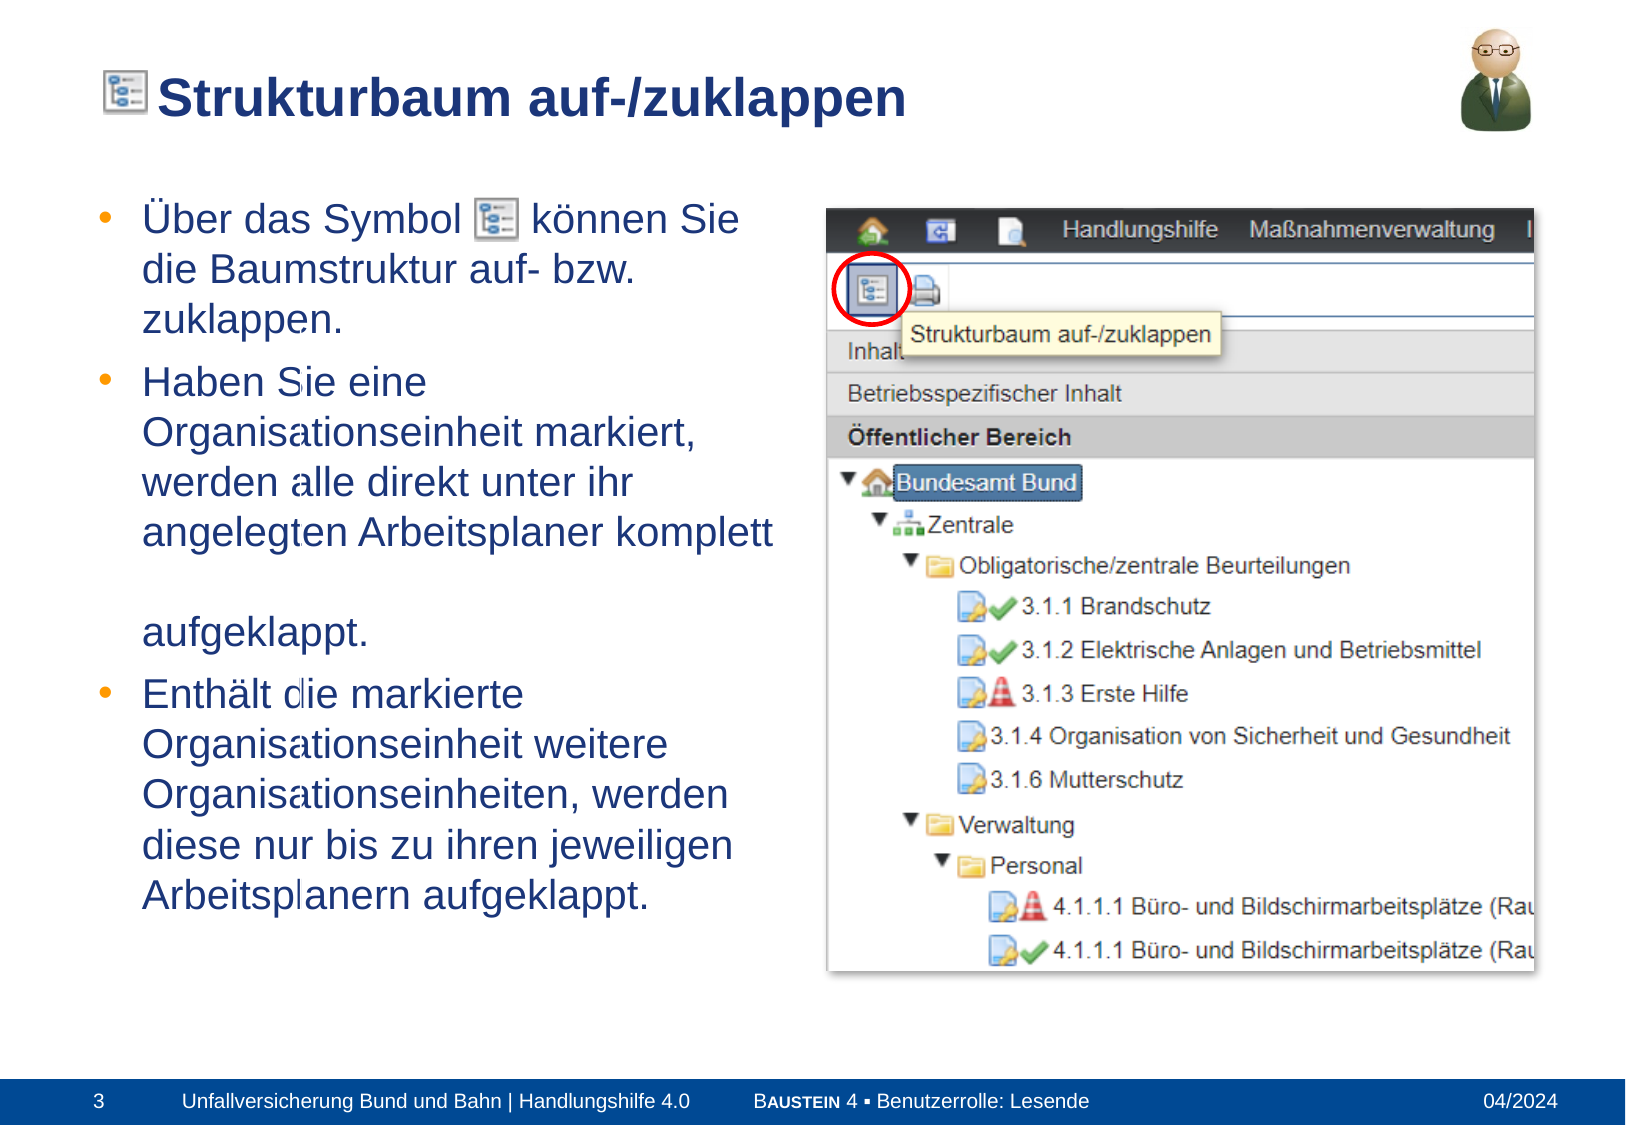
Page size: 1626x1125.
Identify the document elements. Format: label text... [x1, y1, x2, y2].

picture [826, 207, 1534, 971]
picture [1457, 27, 1534, 132]
text_box Strukturbaum auf-/zuklappen [82, 54, 1313, 138]
picture [92, 59, 158, 126]
list Über das Symbol können Sie die Baumstruktur auf- bzw. zuklappen. Haben Sie eine Organisationseinheit markiert, werden alle direkt unter ihr angelegten Arbeitsplaner komplett aufgeklappt. Enthält die markierte Organisationseinheit weitere Organisationseinheiten, werden diese nur bis zu ihren jeweiligen Arbeitsplanern aufgeklappt. [83, 184, 789, 764]
picture [0, 1079, 1626, 1125]
picture [463, 186, 529, 253]
